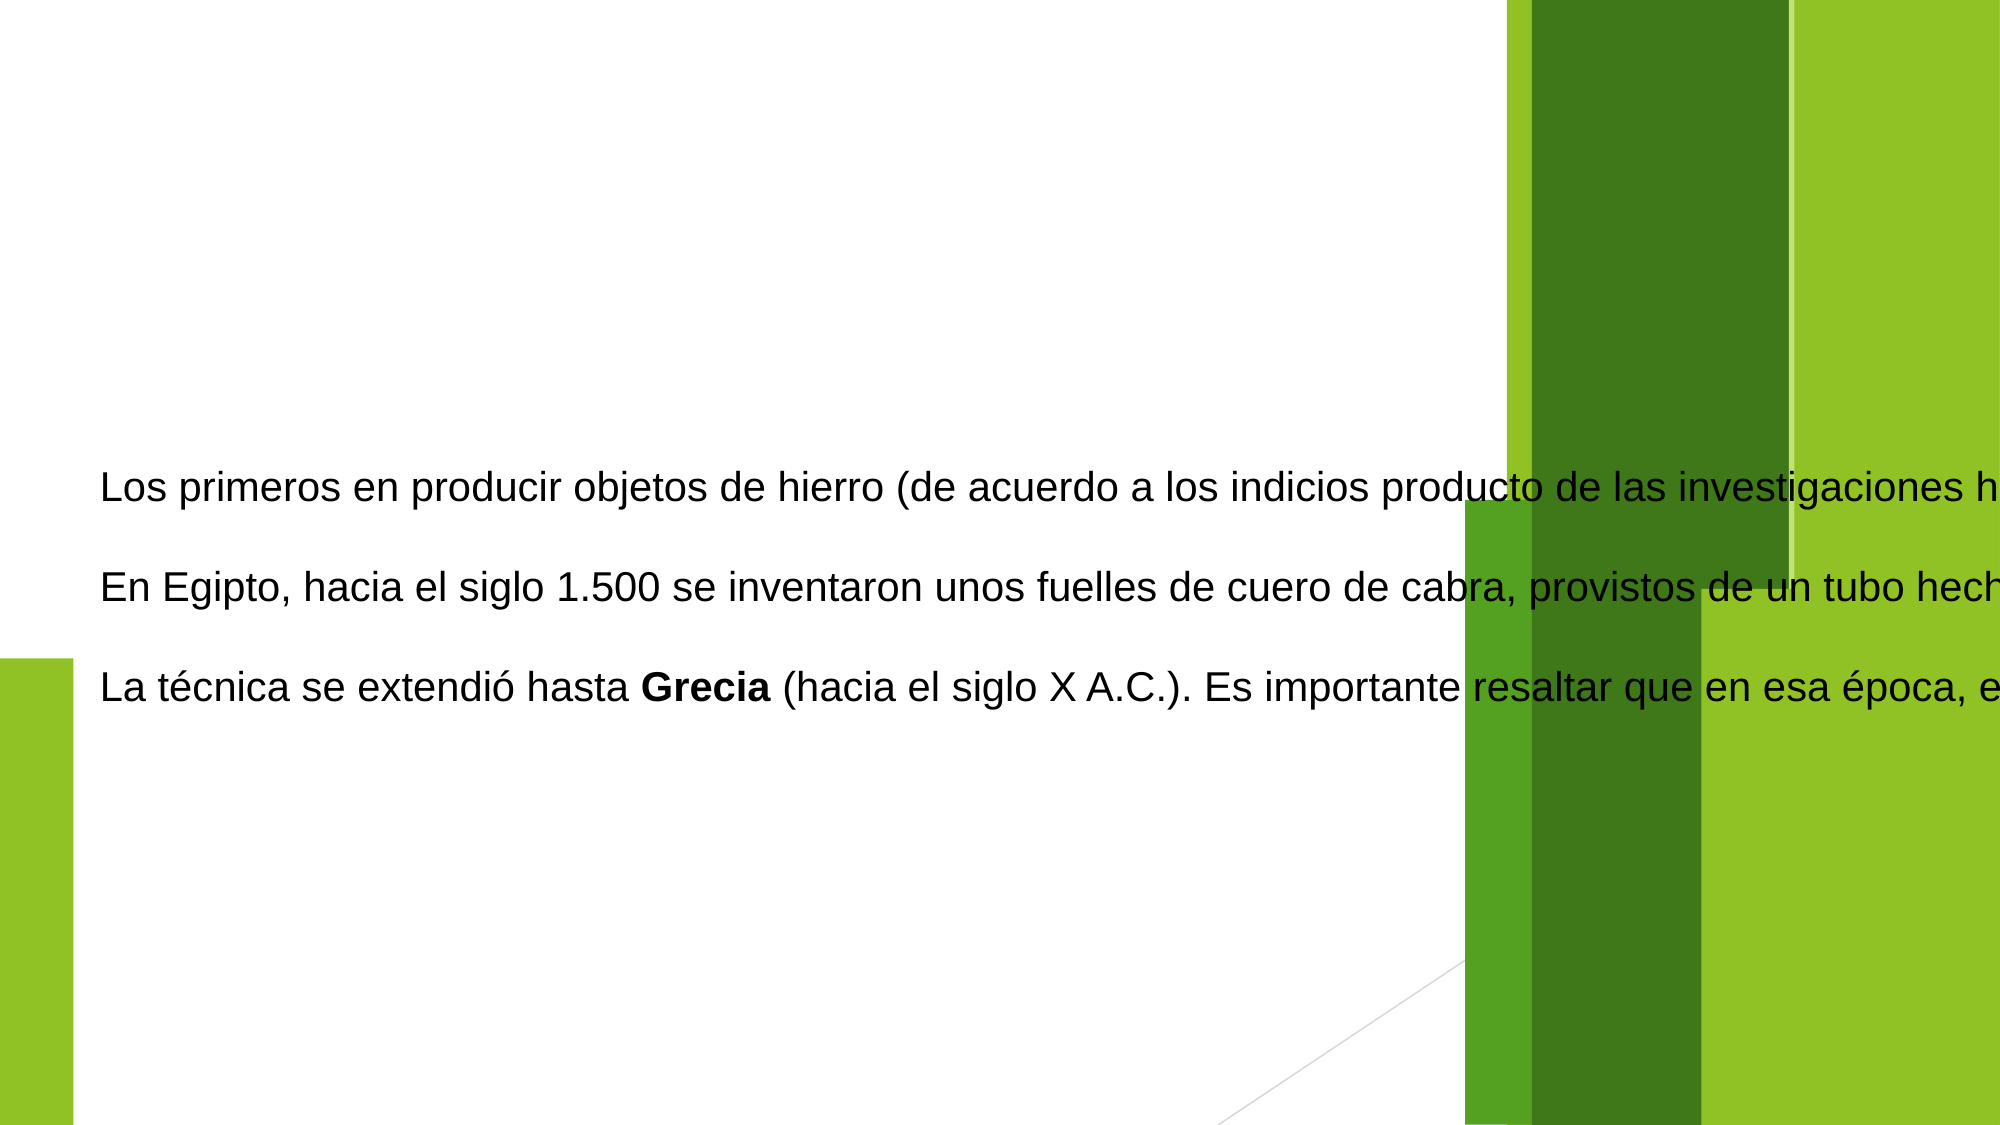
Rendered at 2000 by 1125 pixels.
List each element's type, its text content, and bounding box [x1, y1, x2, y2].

text_box [1418, 263, 1860, 916]
text_box Los primeros en producir objetos de hierro (de acuerdo a los indicios producto de las investigaciones históricas) fueron los HITITAS, (pueblo que se ubicaba en la actual Turquía) a mediados del siglo XIV A.C. Su poder se basaba en el desarrollo del hierro y en su potencial naval. En Egipto, hacia el siglo 1.500 se inventaron unos fuelles de cuero de cabra, provistos de un tubo hecho de bambú, para la salida del aire. Esto con el fin de avivar el fuego al interior de los hornos. (Esto fue un gran avance, porque permitió desarrollar la inyección de aire). La técnica se extendió hasta Grecia (hacia el siglo X A.C.). Es importante resaltar que en esa época, el obtener un kilo de hierro requería 4 kilos de Carbón vegetal. Por lo que se cree que esta es una de las razones que pudo impactar severamente, la deforestación y la erosión en las cercanías del mar mediterráneo. Es decir: “acabaron con los bosques para producir hierro”. [99, 44, 1418, 1125]
text_box [1418, 44, 1900, 233]
